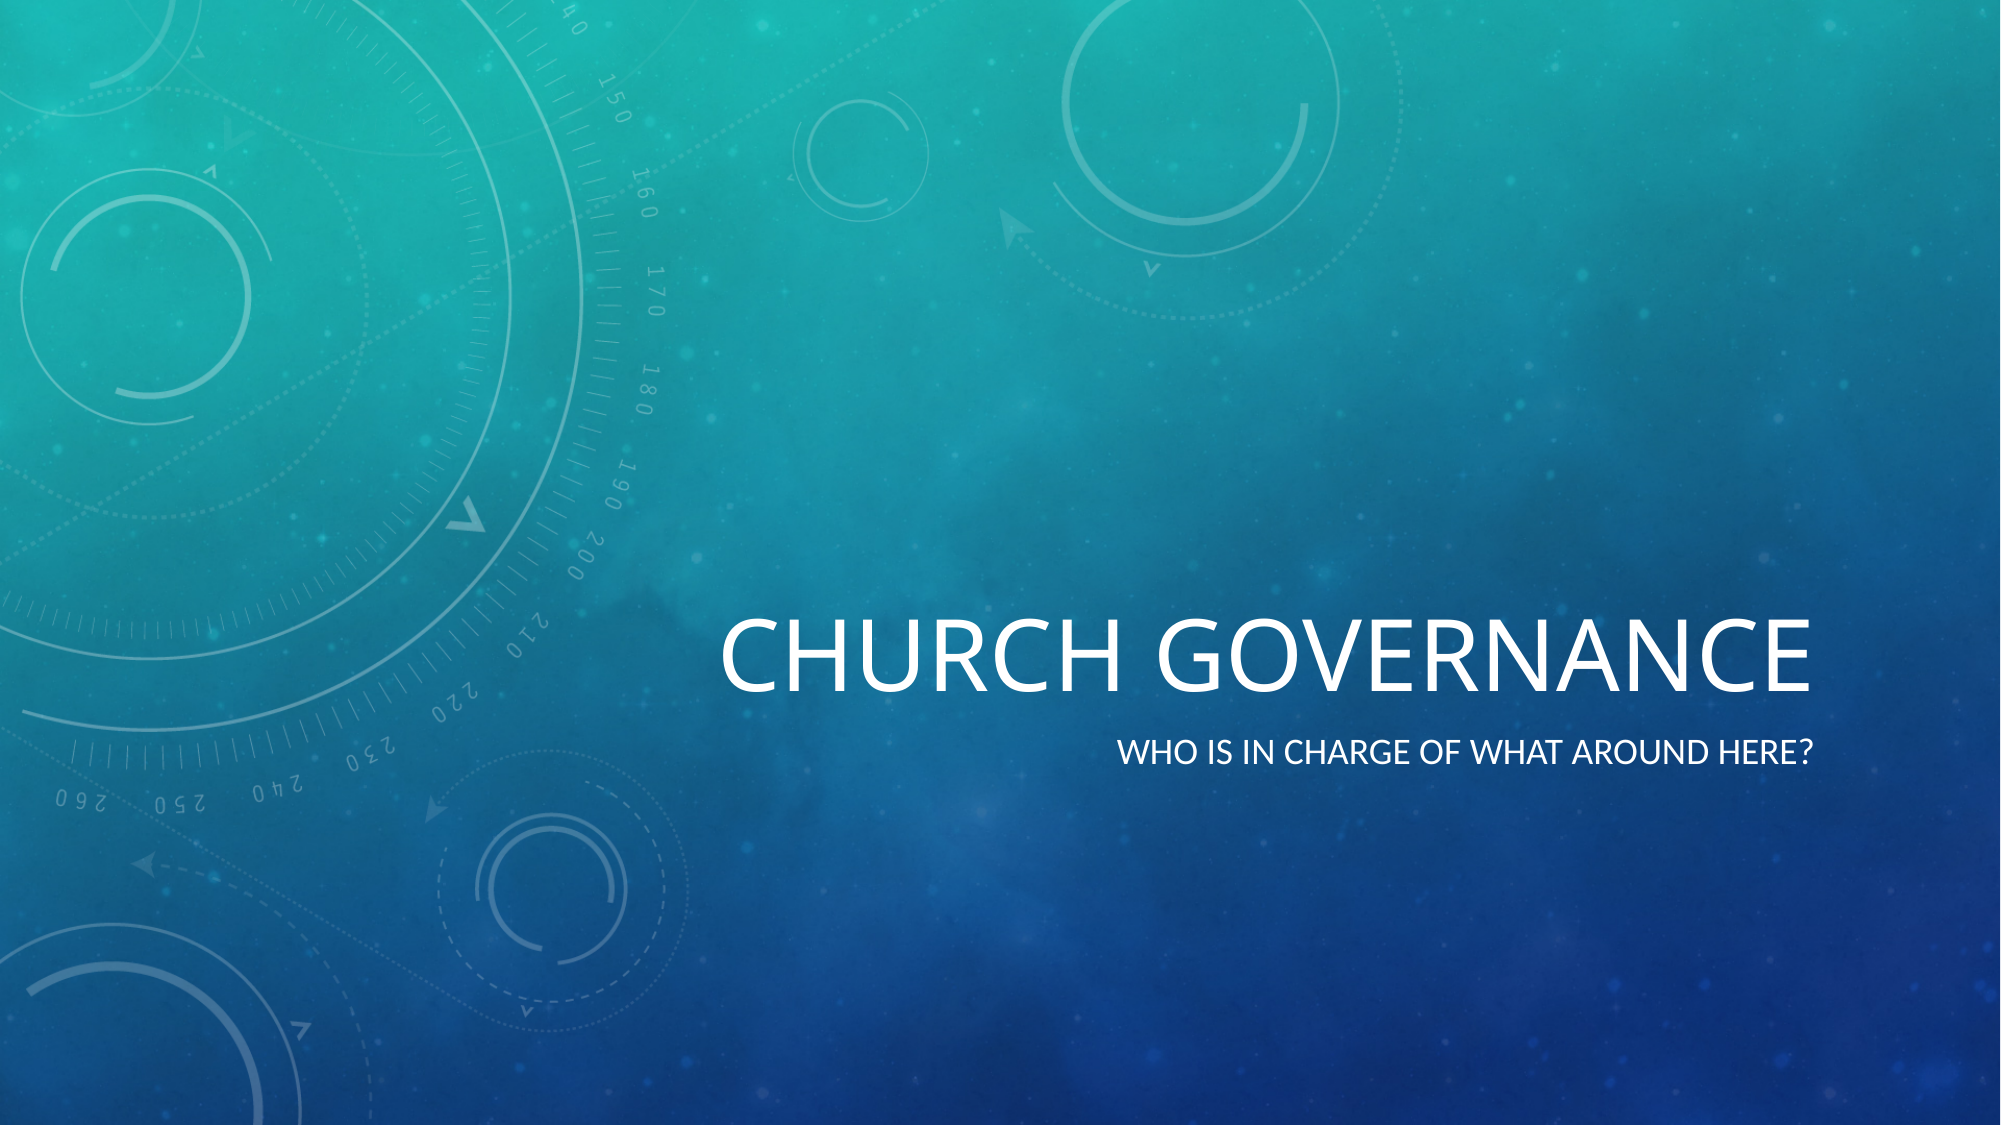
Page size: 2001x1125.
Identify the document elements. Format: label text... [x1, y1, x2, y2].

title Church Governance [650, 322, 1831, 719]
subtitle Who is in charge of what around here? [650, 719, 1831, 950]
picture [0, 0, 2001, 1125]
